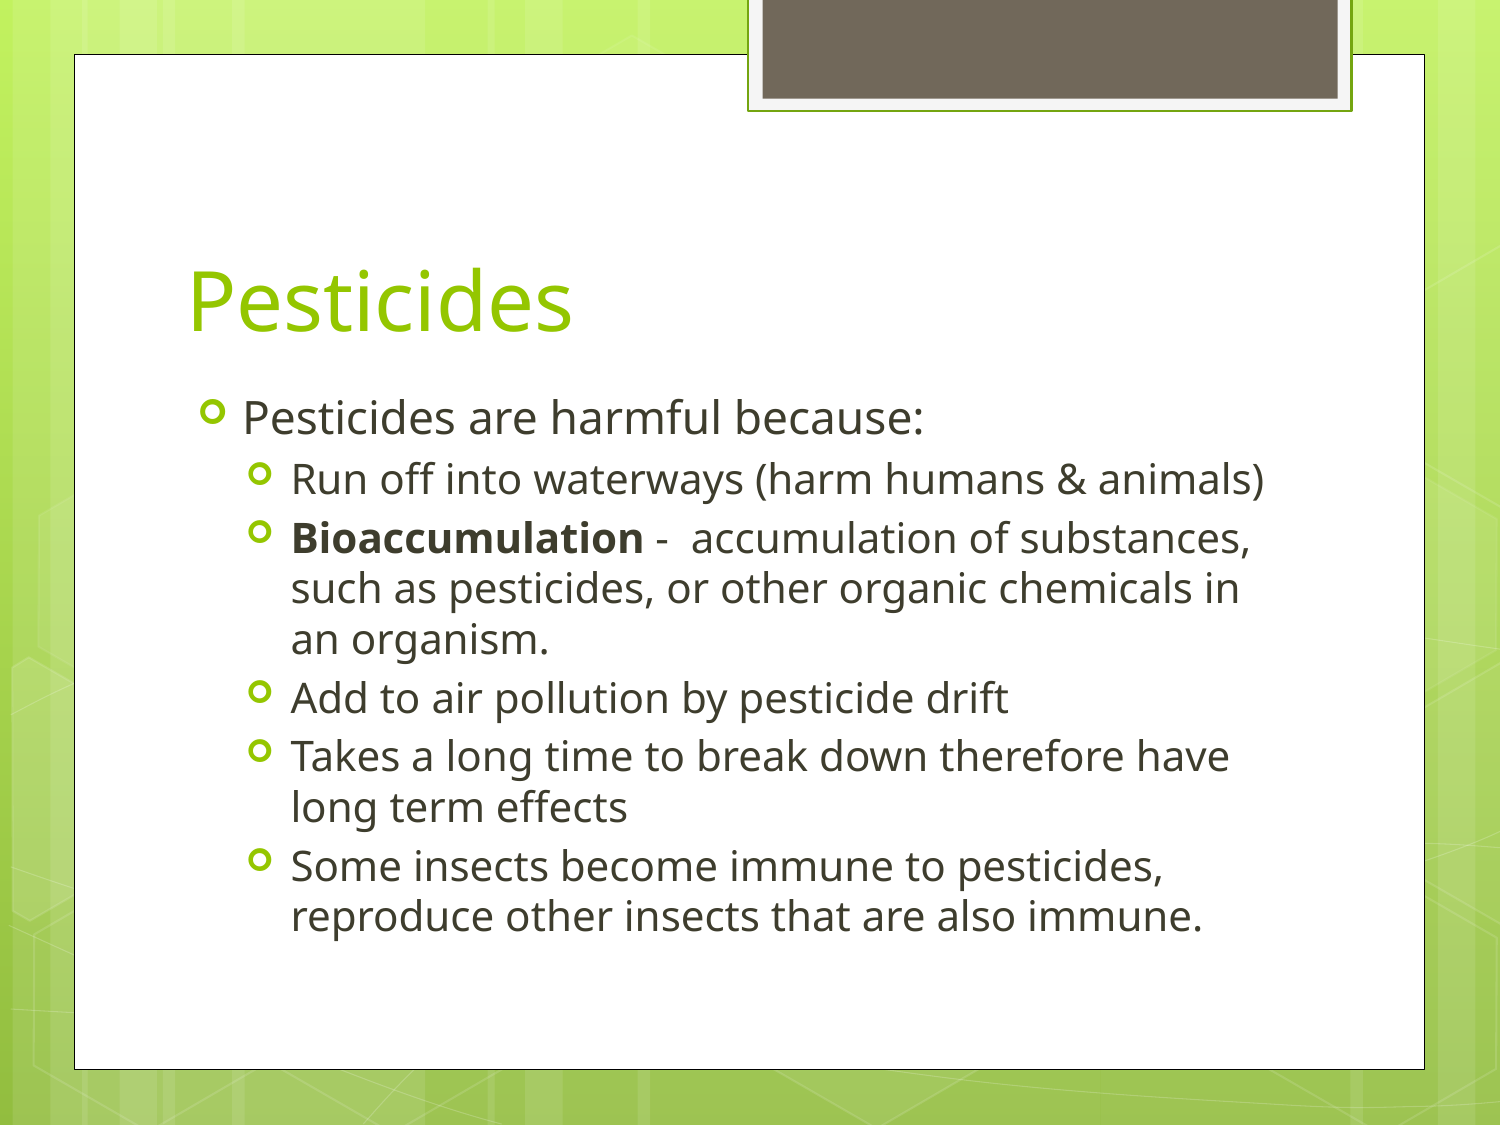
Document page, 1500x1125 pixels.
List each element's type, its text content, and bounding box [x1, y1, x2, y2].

title Pesticides [171, 168, 1324, 357]
list Pesticides are harmful because: Run off into waterways (harm humans & animals) Bioaccumulation - accumulation of substances, such as pesticides, or other organic chemicals in an organism. Add to air pollution by pesticide drift Takes a long time to break down therefore have long term effects Some insects become immune to pesticides, reproduce other insects that are also immune. [171, 381, 1283, 957]
